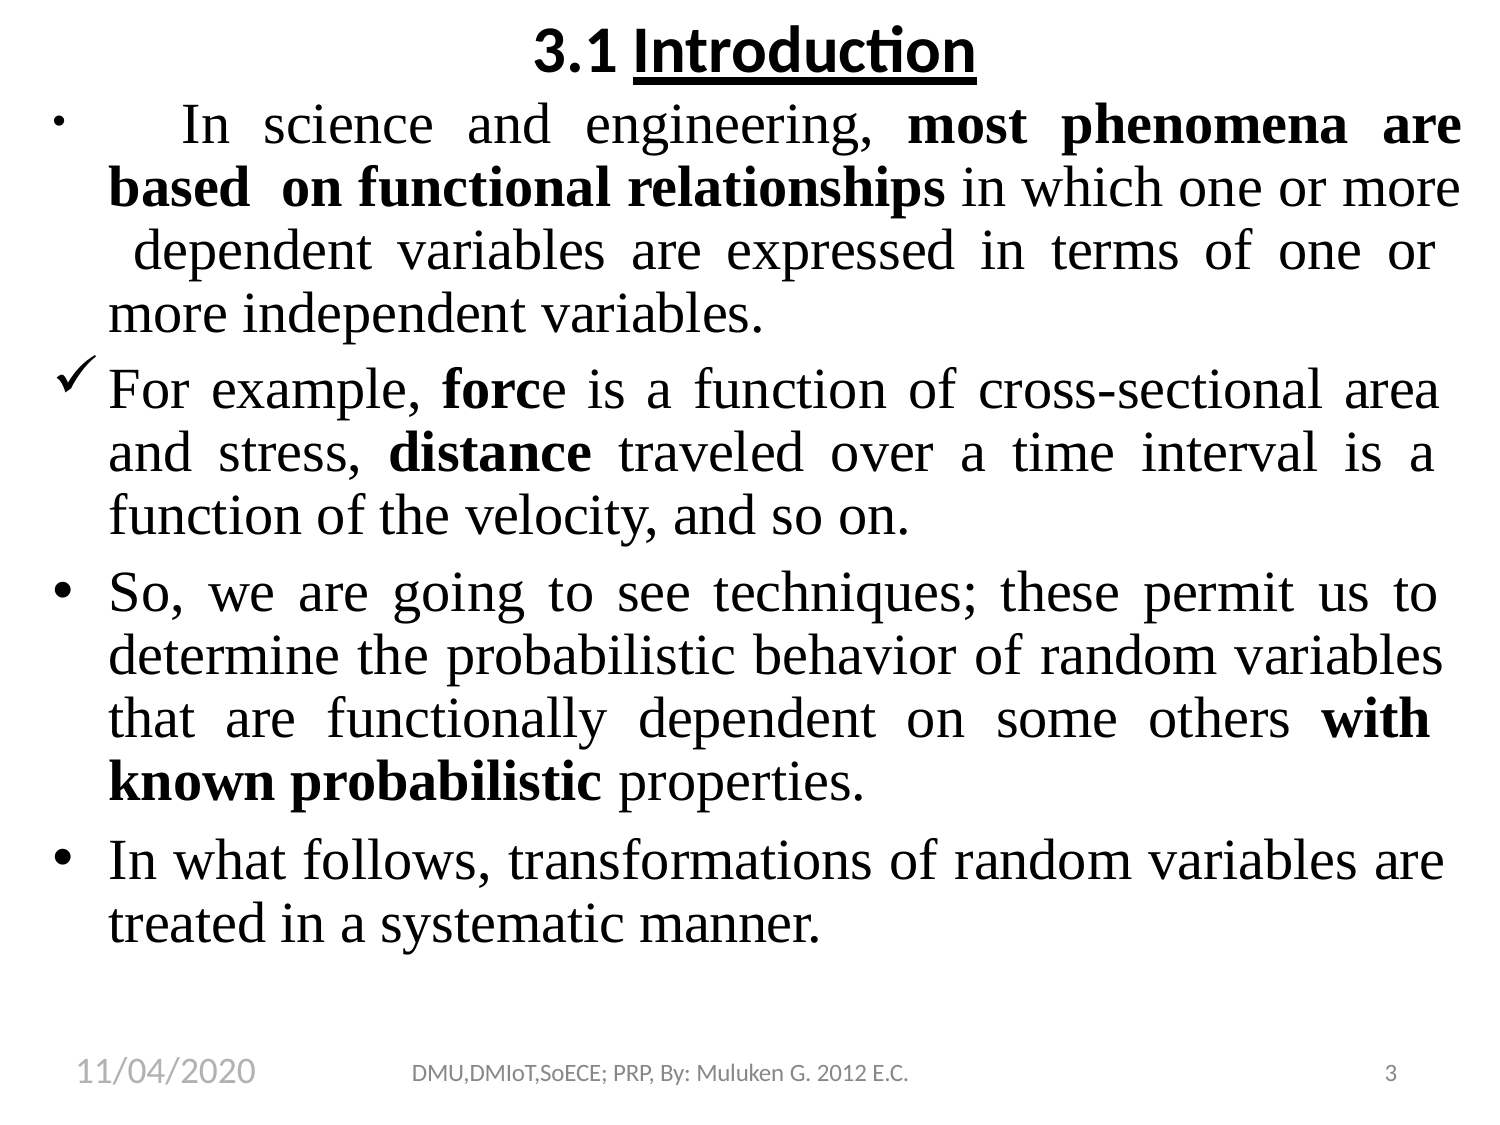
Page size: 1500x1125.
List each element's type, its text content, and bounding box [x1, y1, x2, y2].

footer DMU,DMIoT,SoECE; PRP, By: Muluken G. 2012 E.C. [409, 1060, 1038, 1125]
text_box In science and engineering, most phenomena are based on functional relationships in which one or more dependent variables are expressed in terms of one or more independent variables. For example, force is a function of cross-sectional area and stress, distance traveled over a time interval is a function of the velocity, and so on. So, we are going to see techniques; these permit us to determine the probabilistic behavior of random variables that are functionally dependent on some others with known probabilistic properties. In what follows, transformations of random variables are treated in a systematic manner. [50, 83, 1463, 955]
title 3.1 Introduction [530, 3, 1163, 83]
slide_number 3 [1378, 1060, 1417, 1090]
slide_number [75, 1046, 420, 1103]
